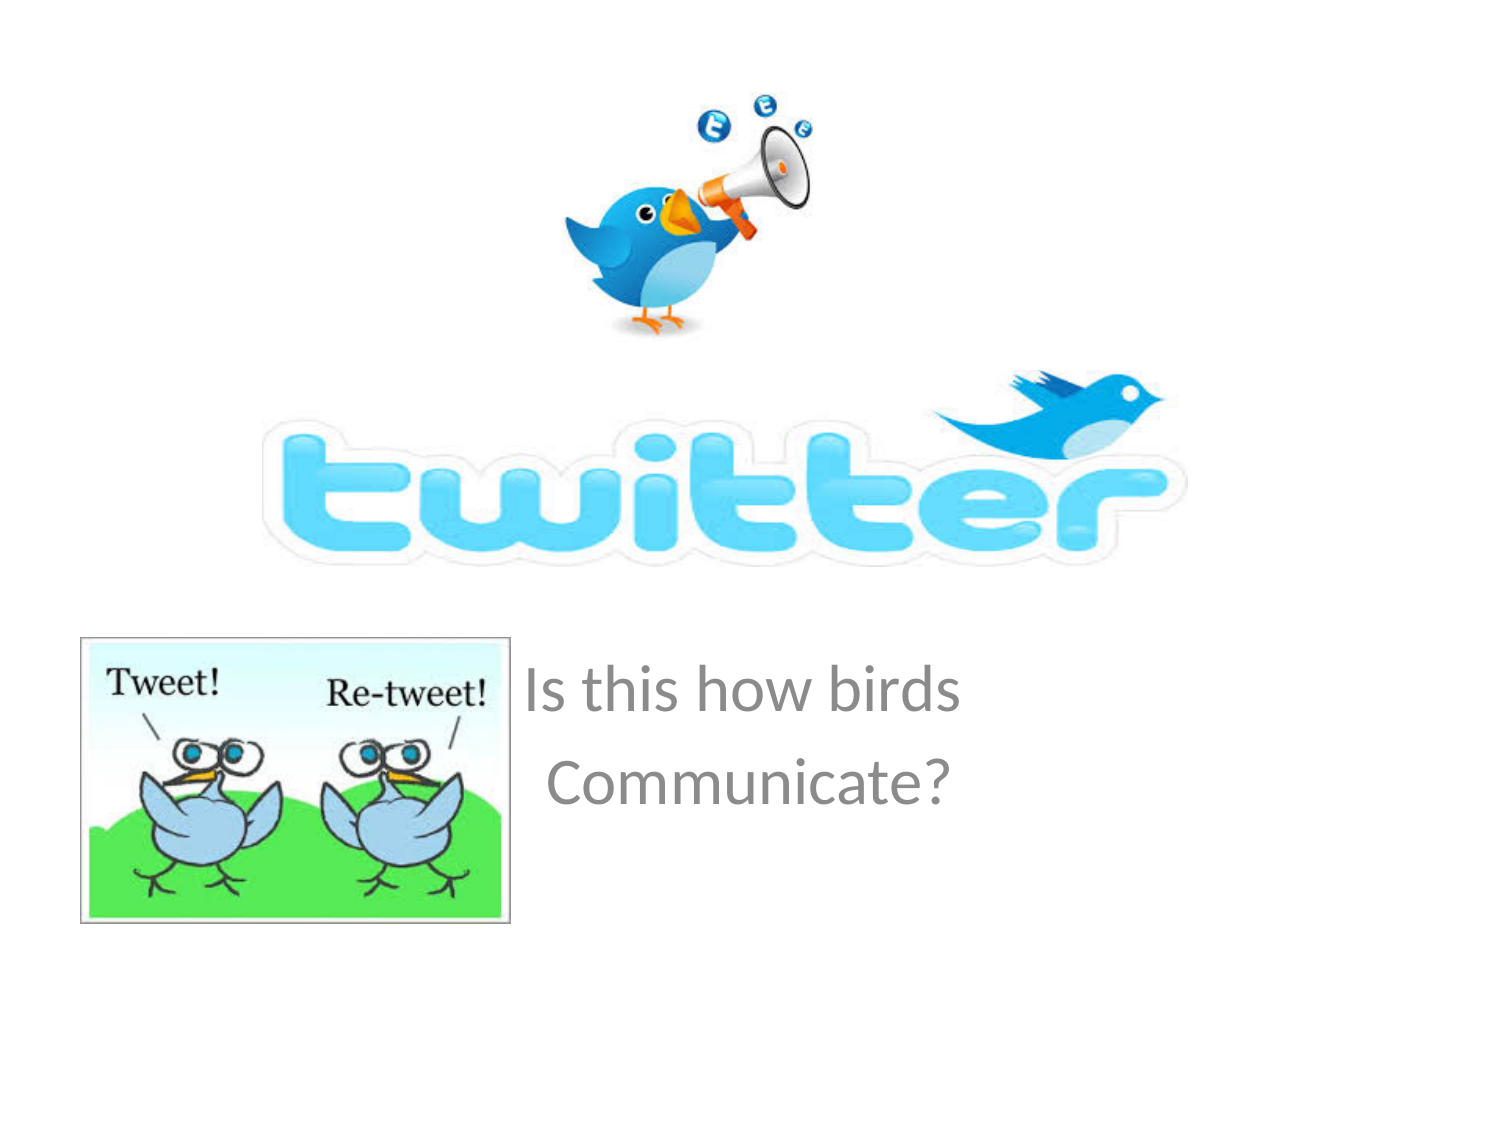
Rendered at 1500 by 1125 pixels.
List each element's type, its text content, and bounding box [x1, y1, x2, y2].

subtitle Is this how birds Communicate? [513, 637, 1275, 925]
picture [262, 67, 1188, 567]
picture [80, 637, 511, 924]
